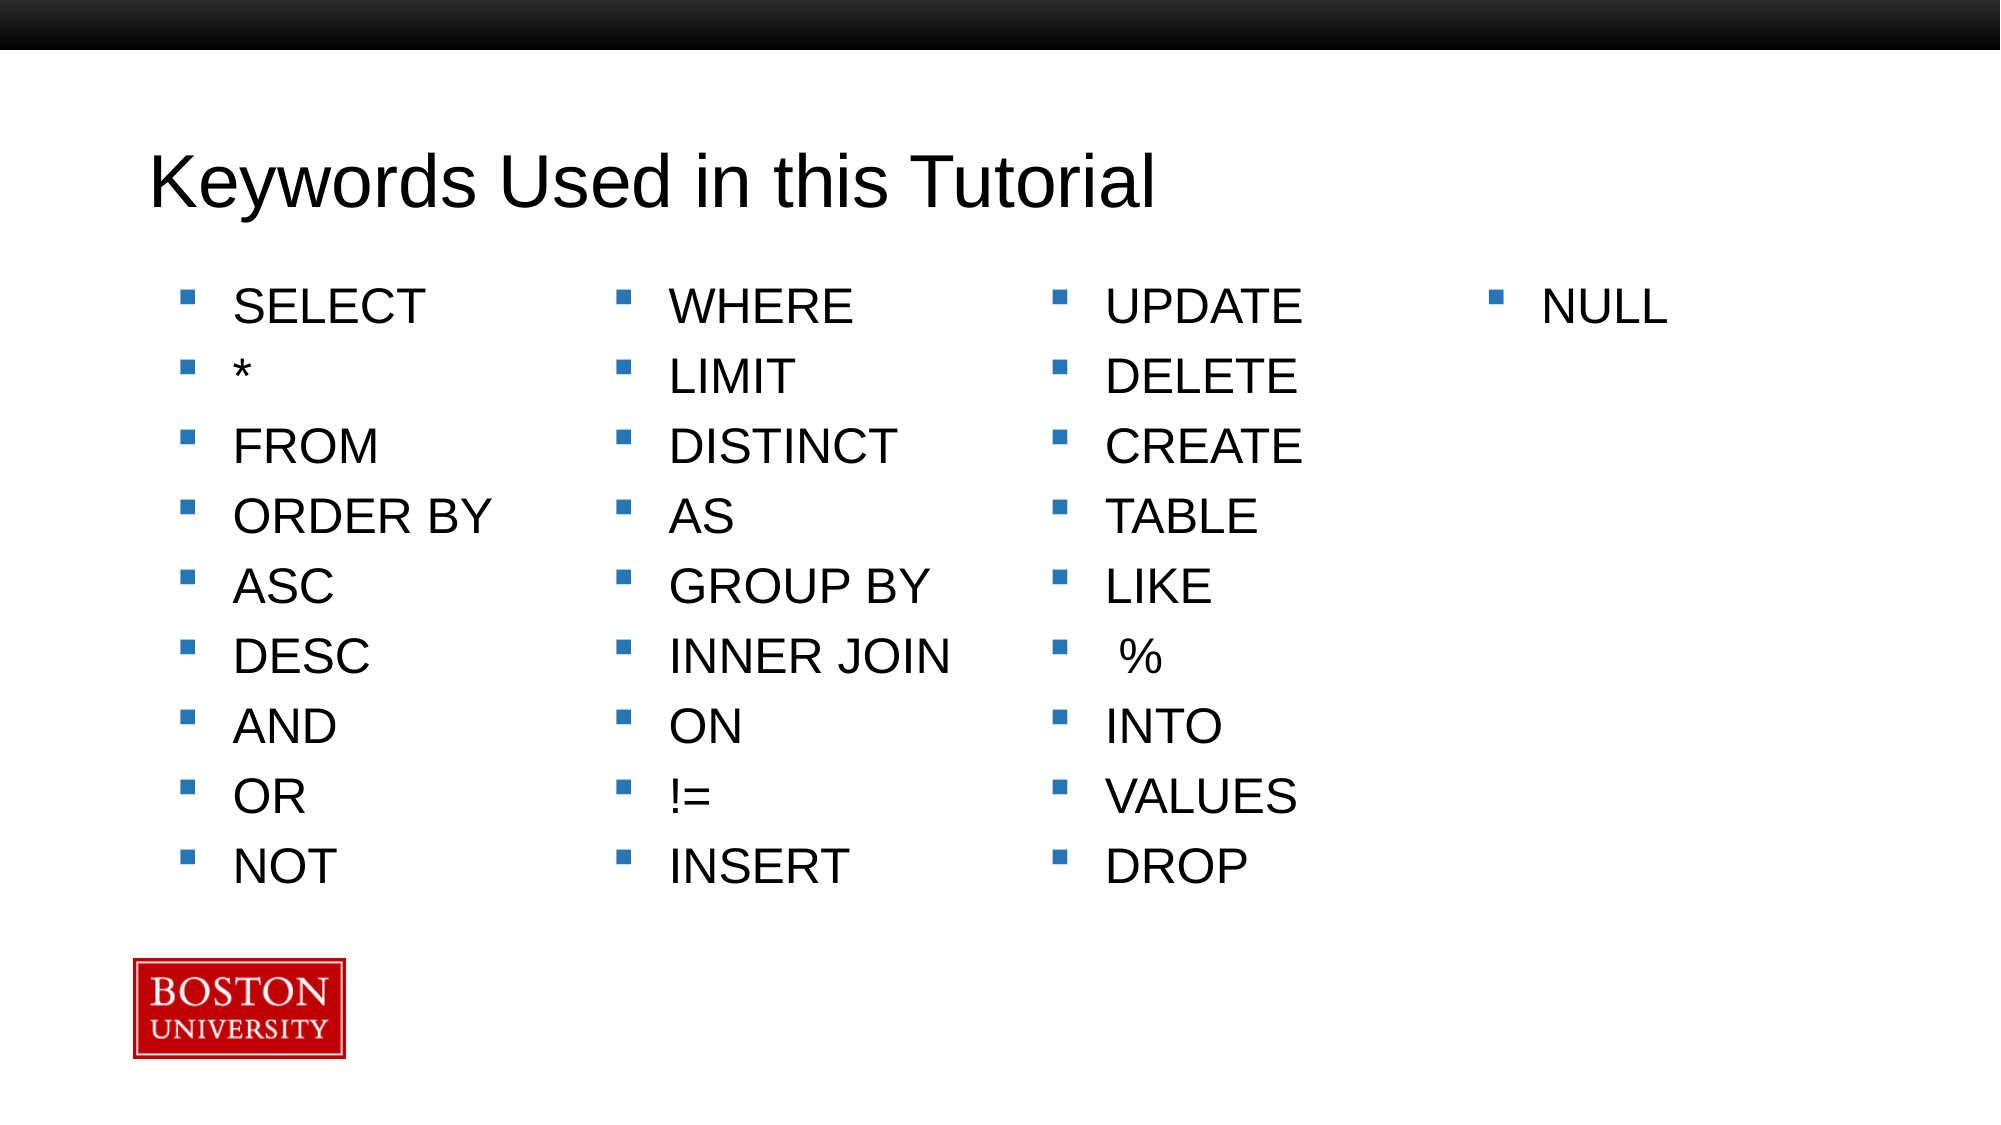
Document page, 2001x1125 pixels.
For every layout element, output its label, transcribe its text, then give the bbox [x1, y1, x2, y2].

list SELECT * FROM ORDER BY ASC DESC AND OR NOT WHERE LIMIT DISTINCT AS GROUP BY INNER JOIN ON != INSERT UPDATE DELETE CREATE TABLE LIKE % INTO VALUES DROP NULL [161, 265, 1937, 938]
title Keywords Used in this Tutorial [133, 125, 1867, 238]
picture [133, 958, 346, 1059]
